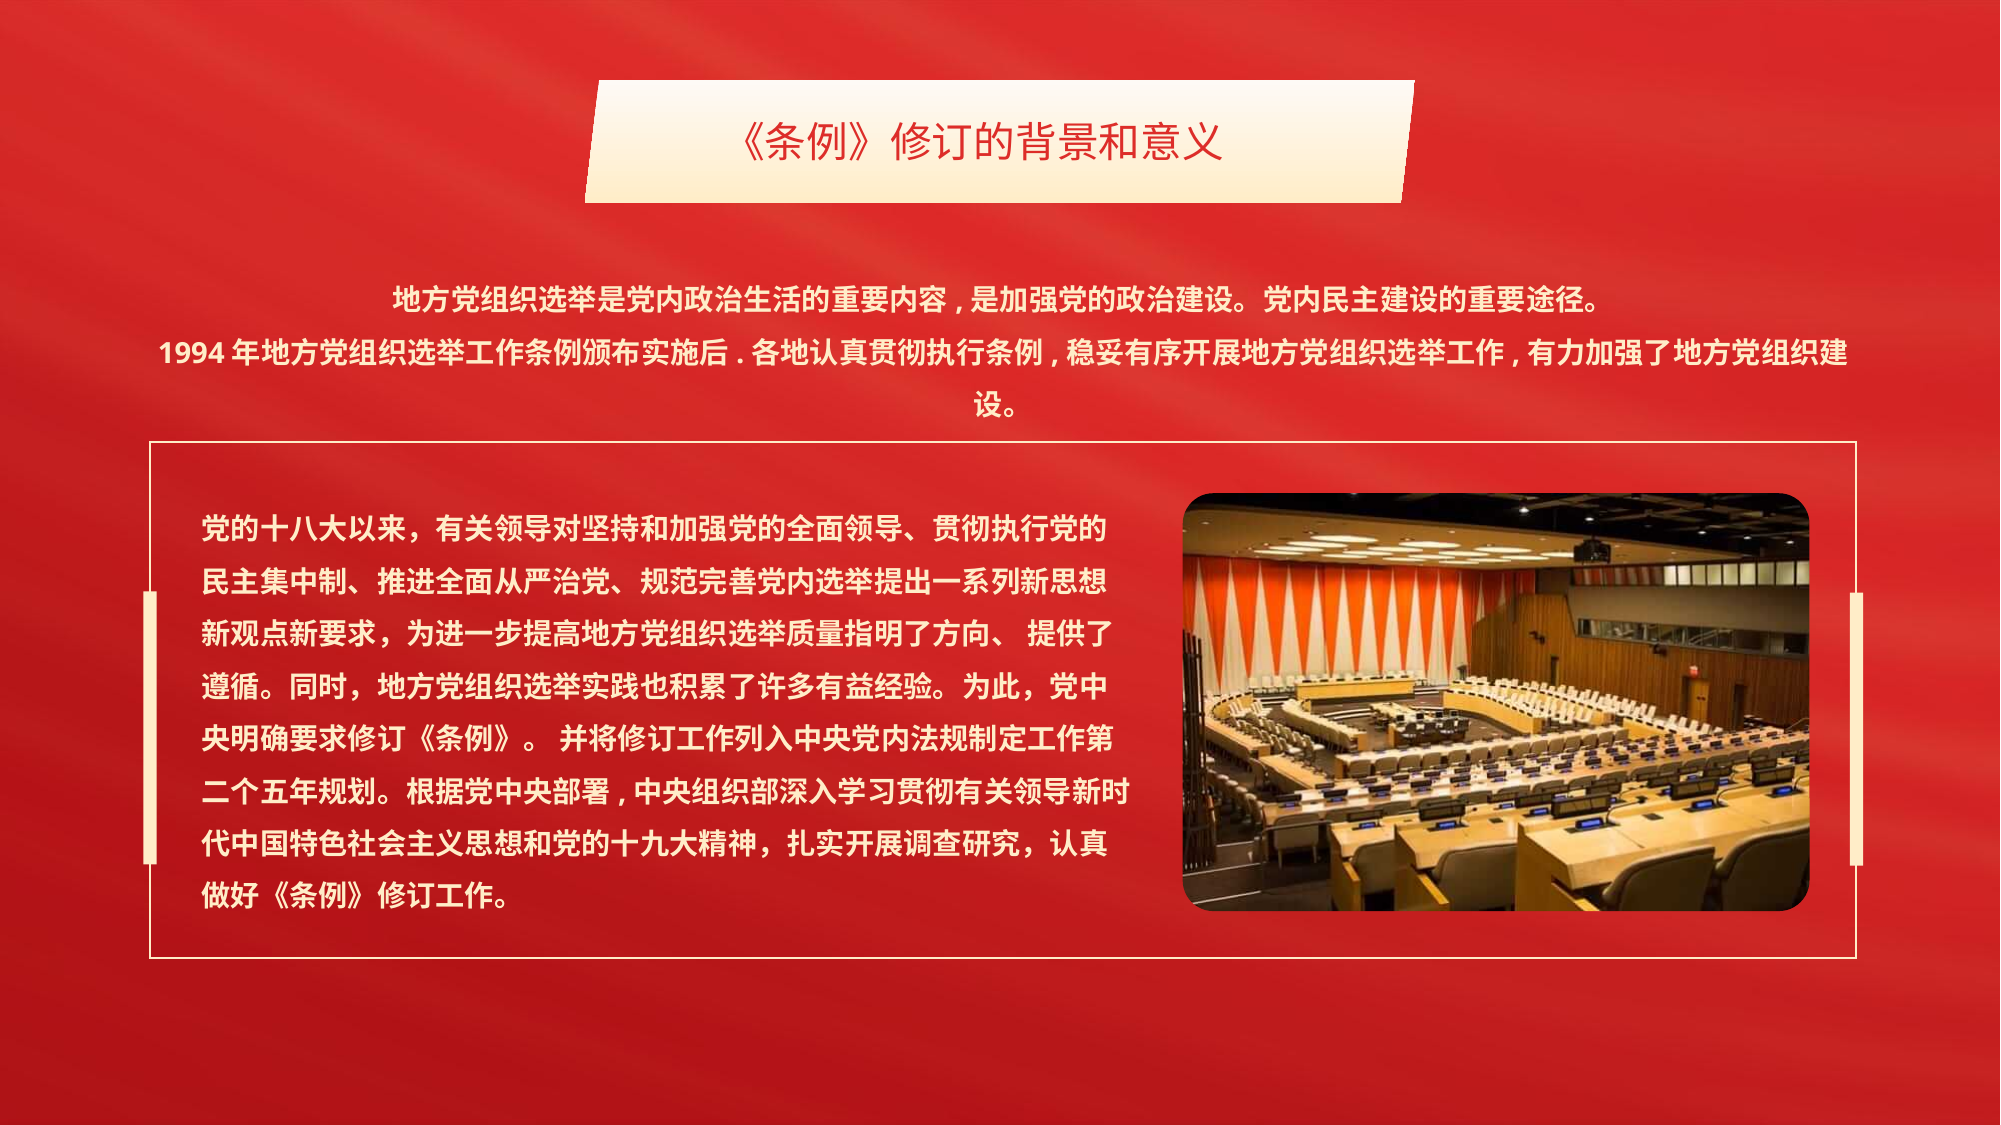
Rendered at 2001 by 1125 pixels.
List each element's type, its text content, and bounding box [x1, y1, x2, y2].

text_box 地方党组织选举是党内政治生活的重要内容,是加强党的政治建设。党内民主建设的重要途径。 1994年地方党组织选举工作条例颁布实施后.各地认真贯彻执行条例,稳妥有序开展地方党组织选举工作,有力加强了地方党组织建设。 [156, 264, 1850, 422]
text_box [143, 442, 1864, 958]
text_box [483, 79, 1464, 203]
picture [0, 0, 2000, 1125]
